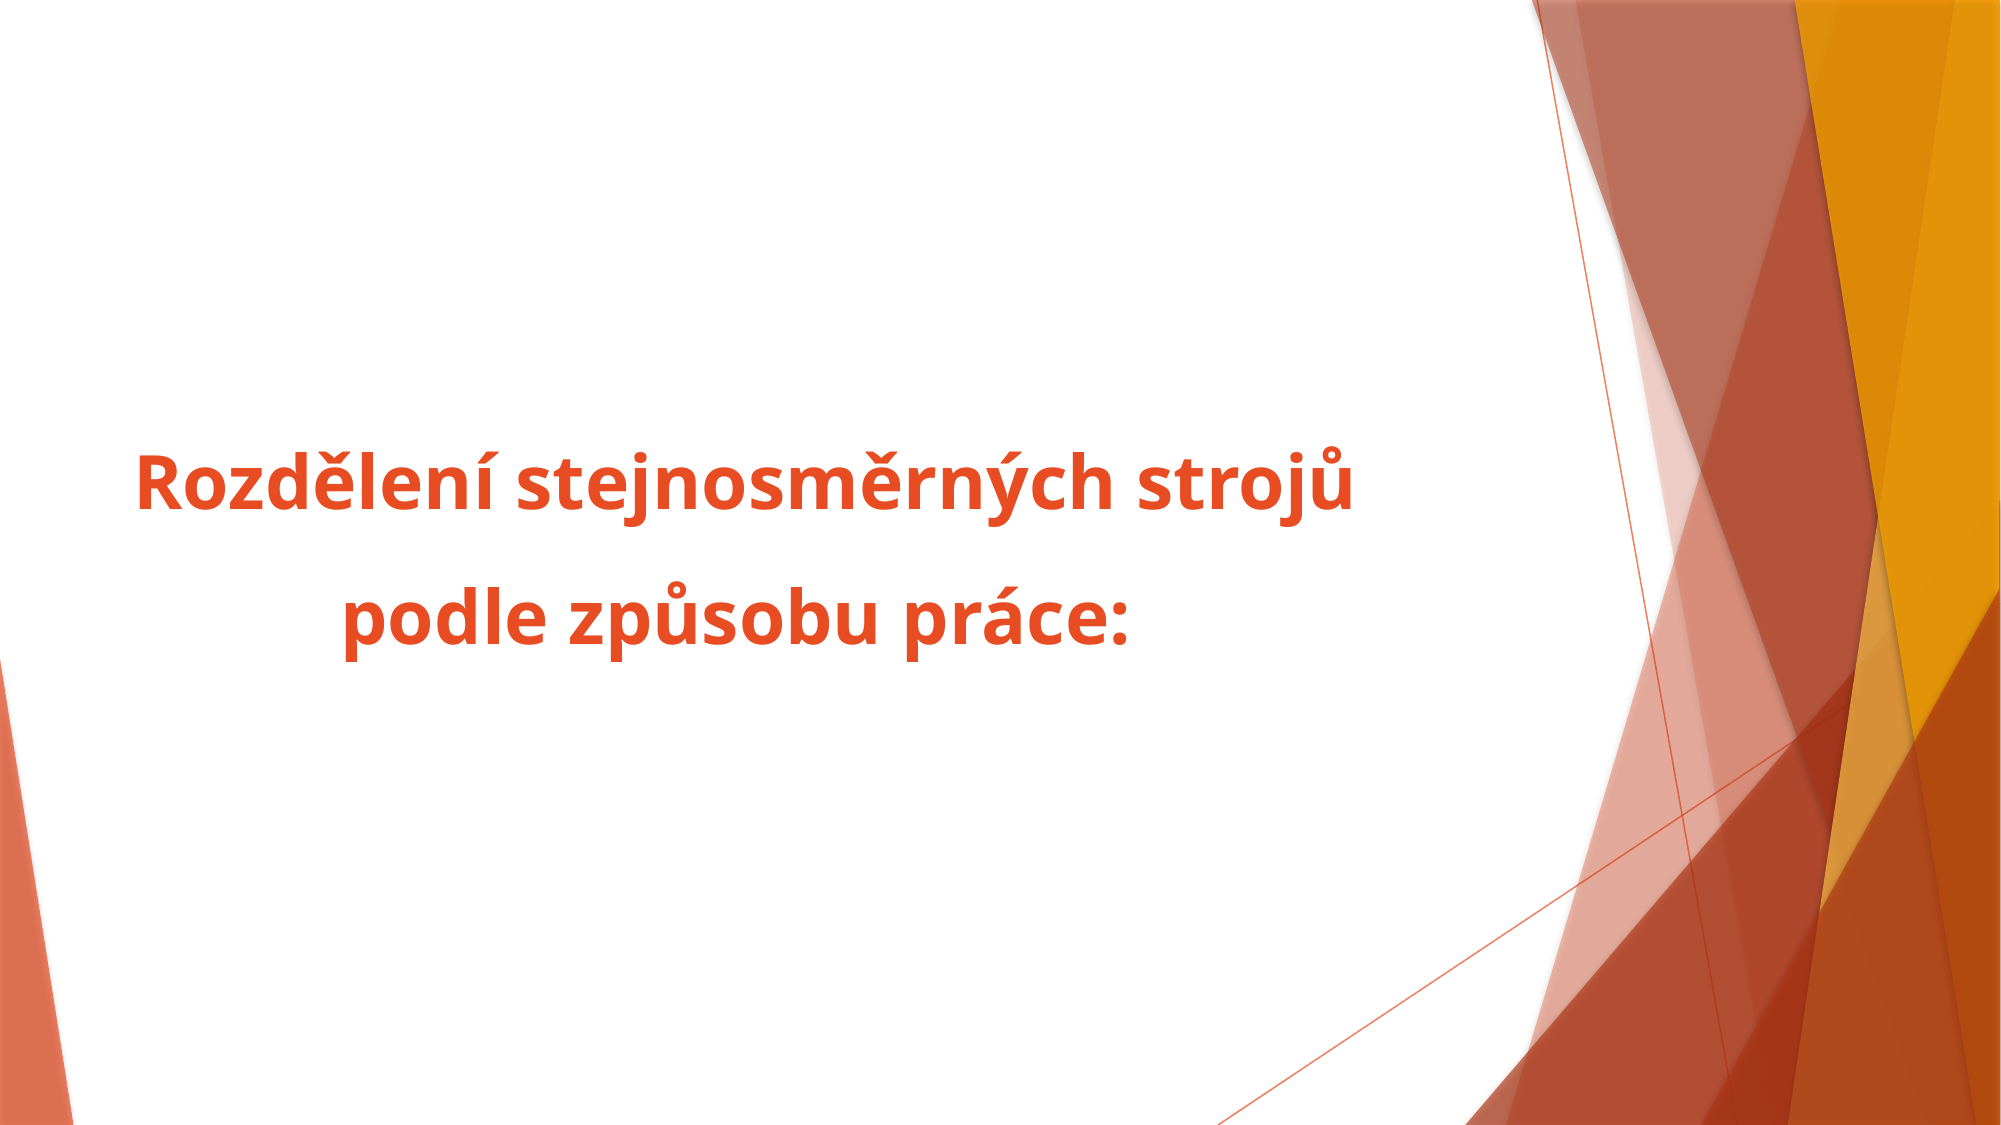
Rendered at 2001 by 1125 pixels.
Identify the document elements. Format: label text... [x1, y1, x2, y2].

text_box Rozdělení stejnosměrných strojů podle způsobu práce: [118, 381, 1373, 667]
